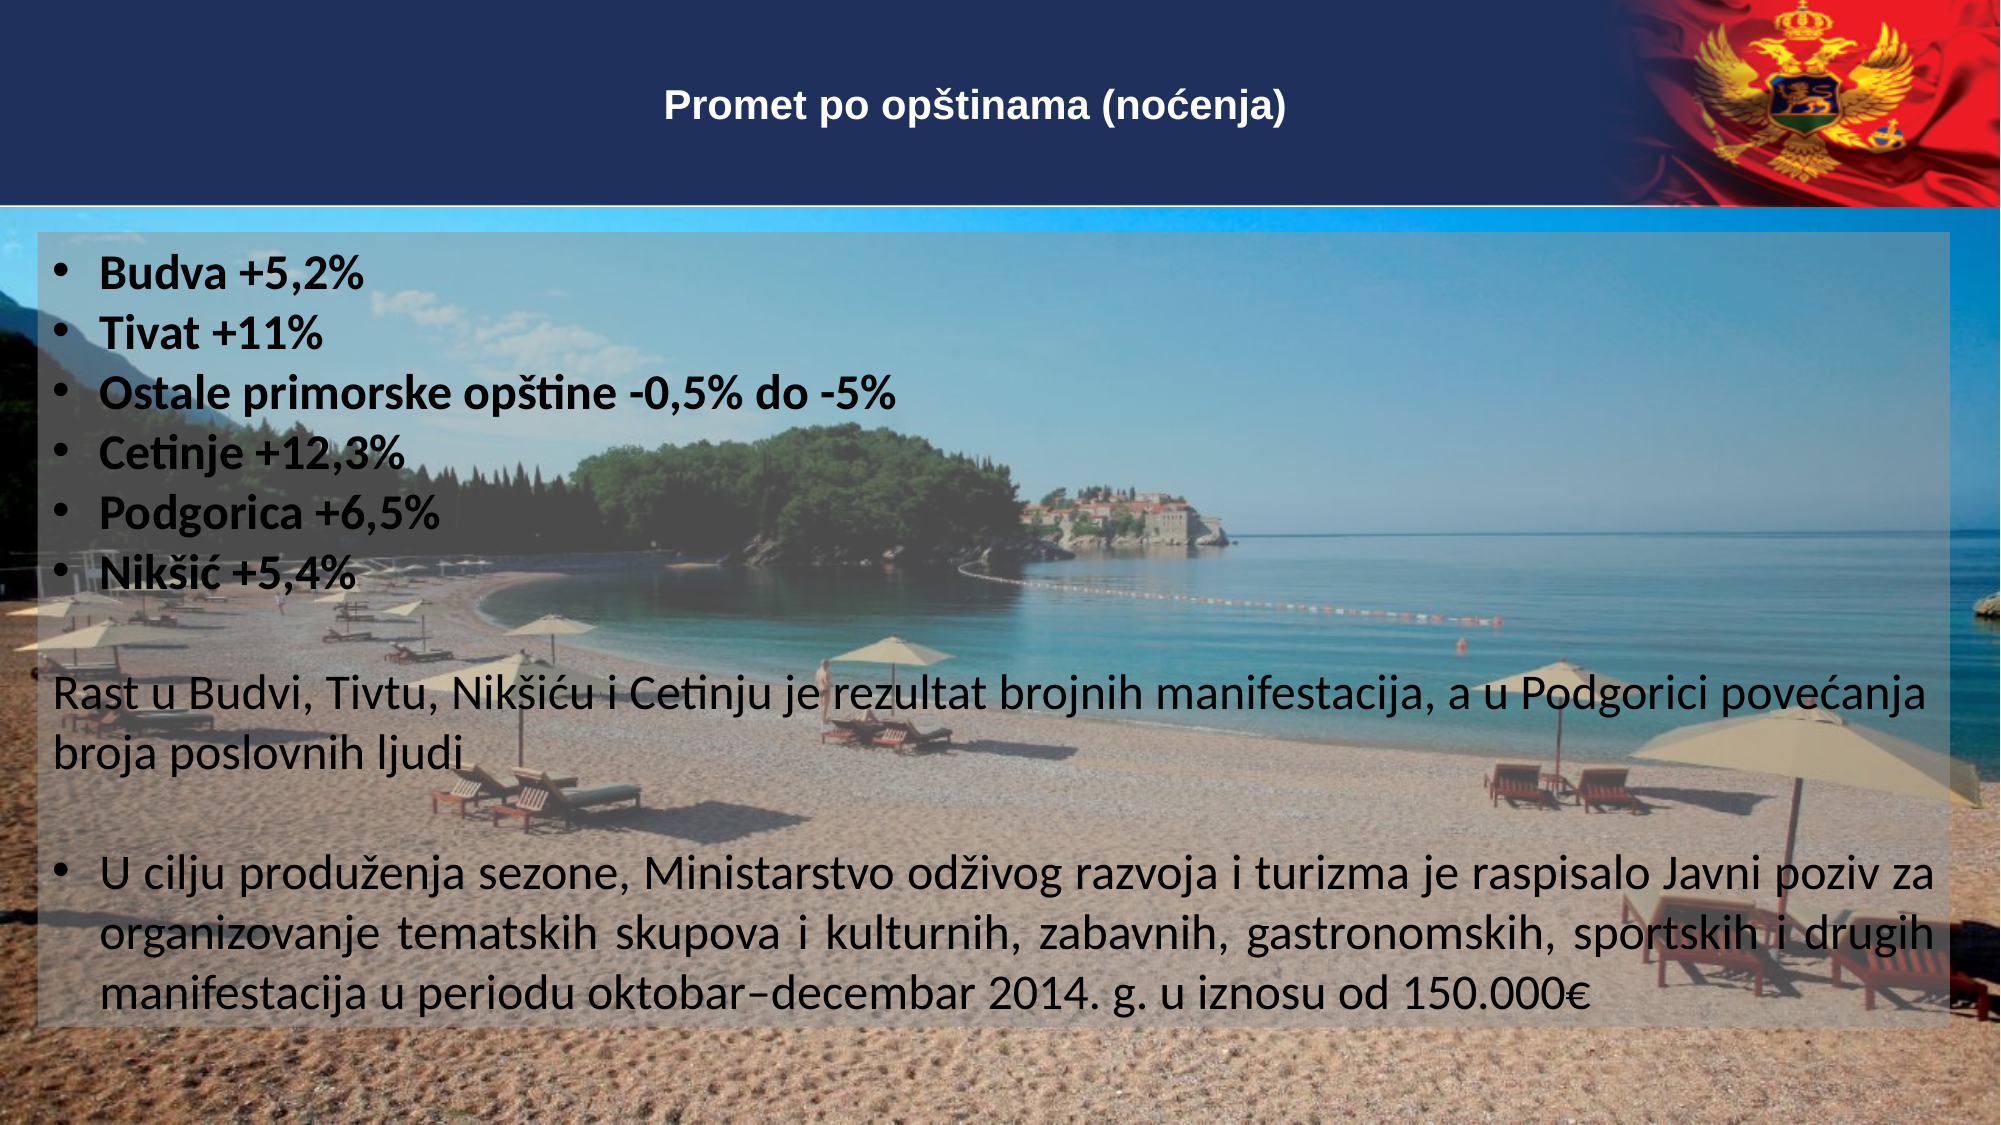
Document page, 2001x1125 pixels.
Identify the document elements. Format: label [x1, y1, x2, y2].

list [0, 218, 2000, 1125]
picture [0, 0, 2000, 207]
